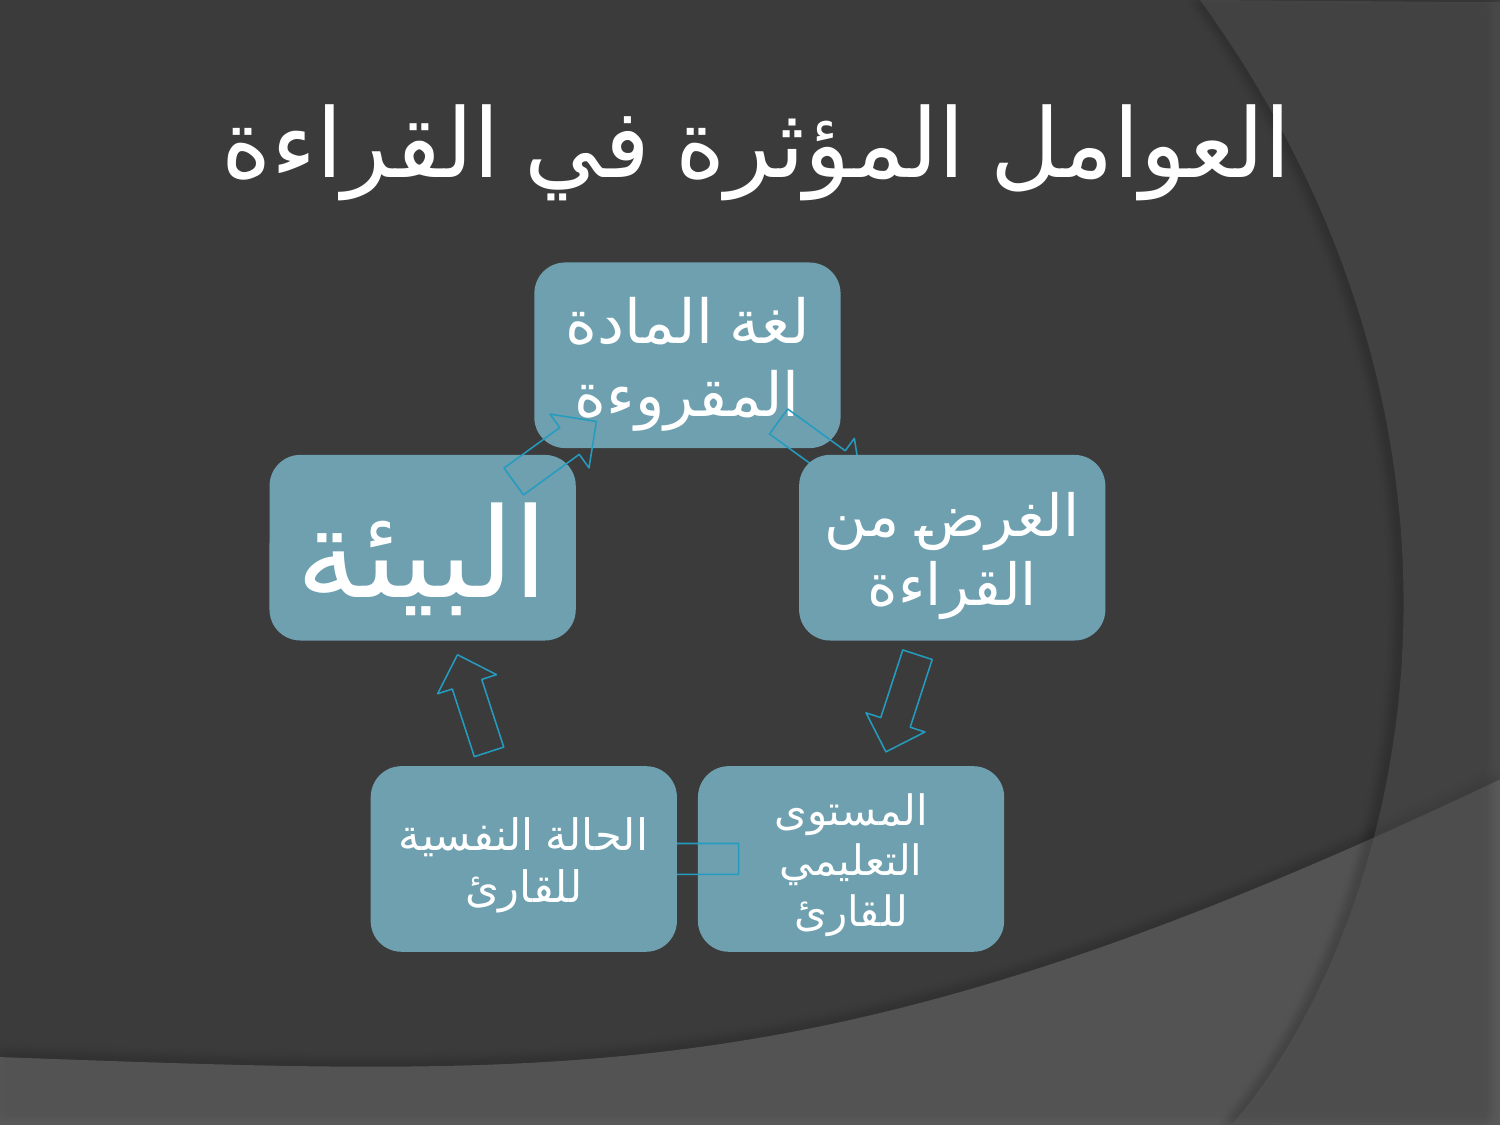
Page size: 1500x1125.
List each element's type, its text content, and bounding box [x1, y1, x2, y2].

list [74, 262, 1301, 1006]
title العوامل المؤثرة في القراءة [75, 45, 1300, 233]
